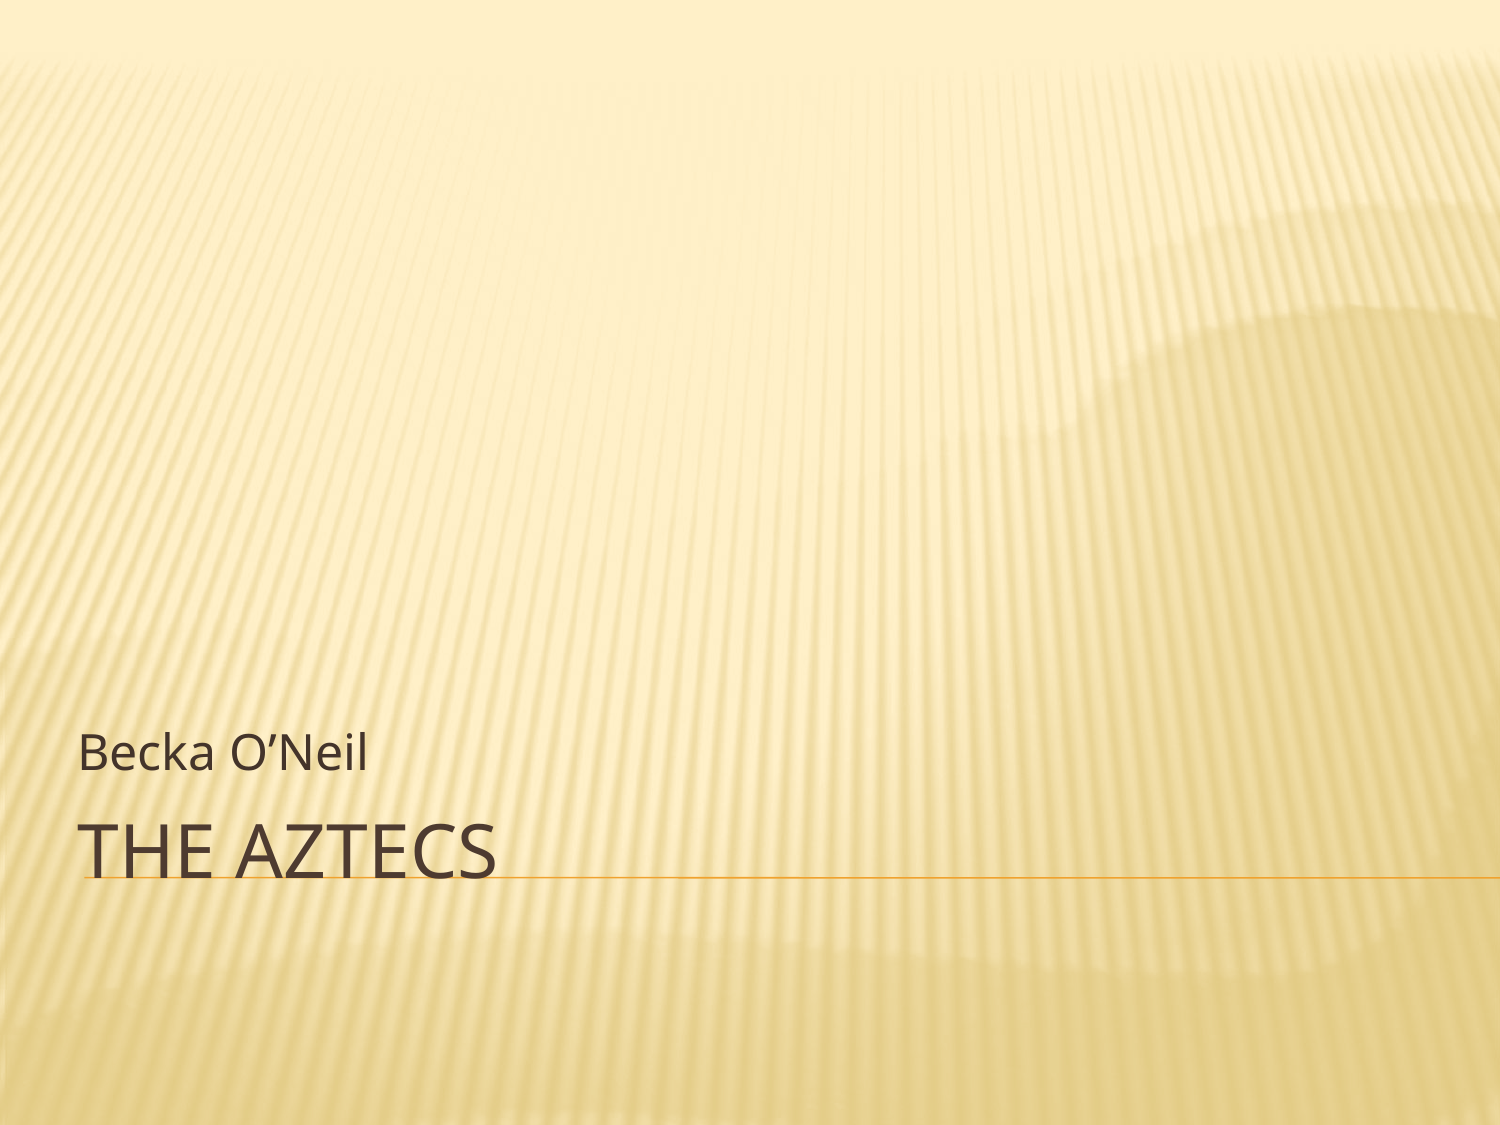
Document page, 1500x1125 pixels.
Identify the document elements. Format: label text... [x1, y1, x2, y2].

title The Aztecs [62, 796, 1450, 997]
subtitle Becka O’Neil [62, 637, 1450, 788]
